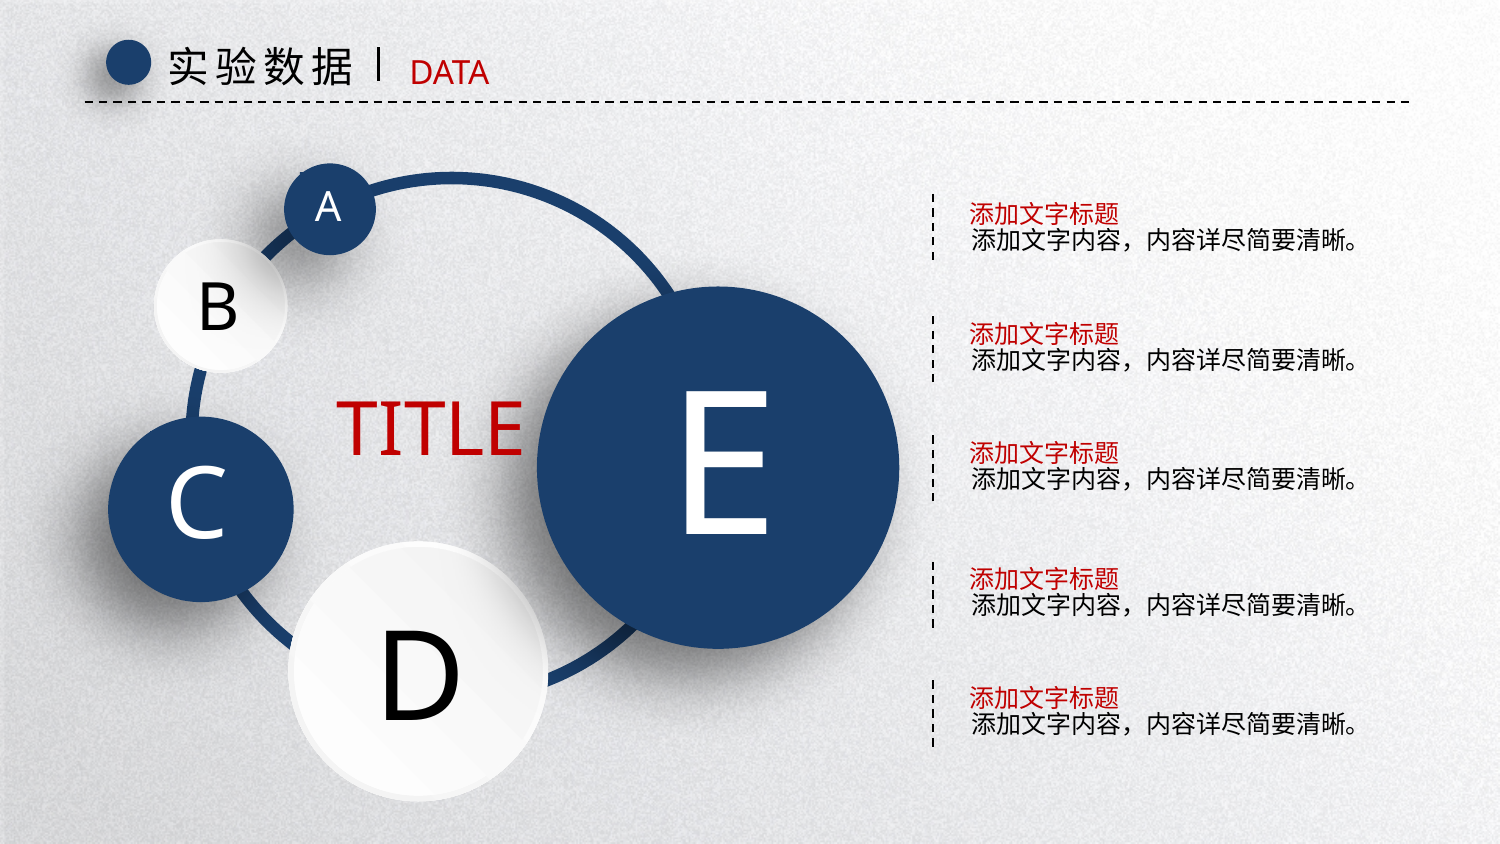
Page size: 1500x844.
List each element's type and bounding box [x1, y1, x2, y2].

text_box [536, 286, 900, 650]
text_box [283, 163, 377, 256]
text_box [153, 238, 288, 373]
text_box [107, 416, 294, 603]
text_box [288, 541, 549, 802]
picture [0, 0, 1500, 844]
